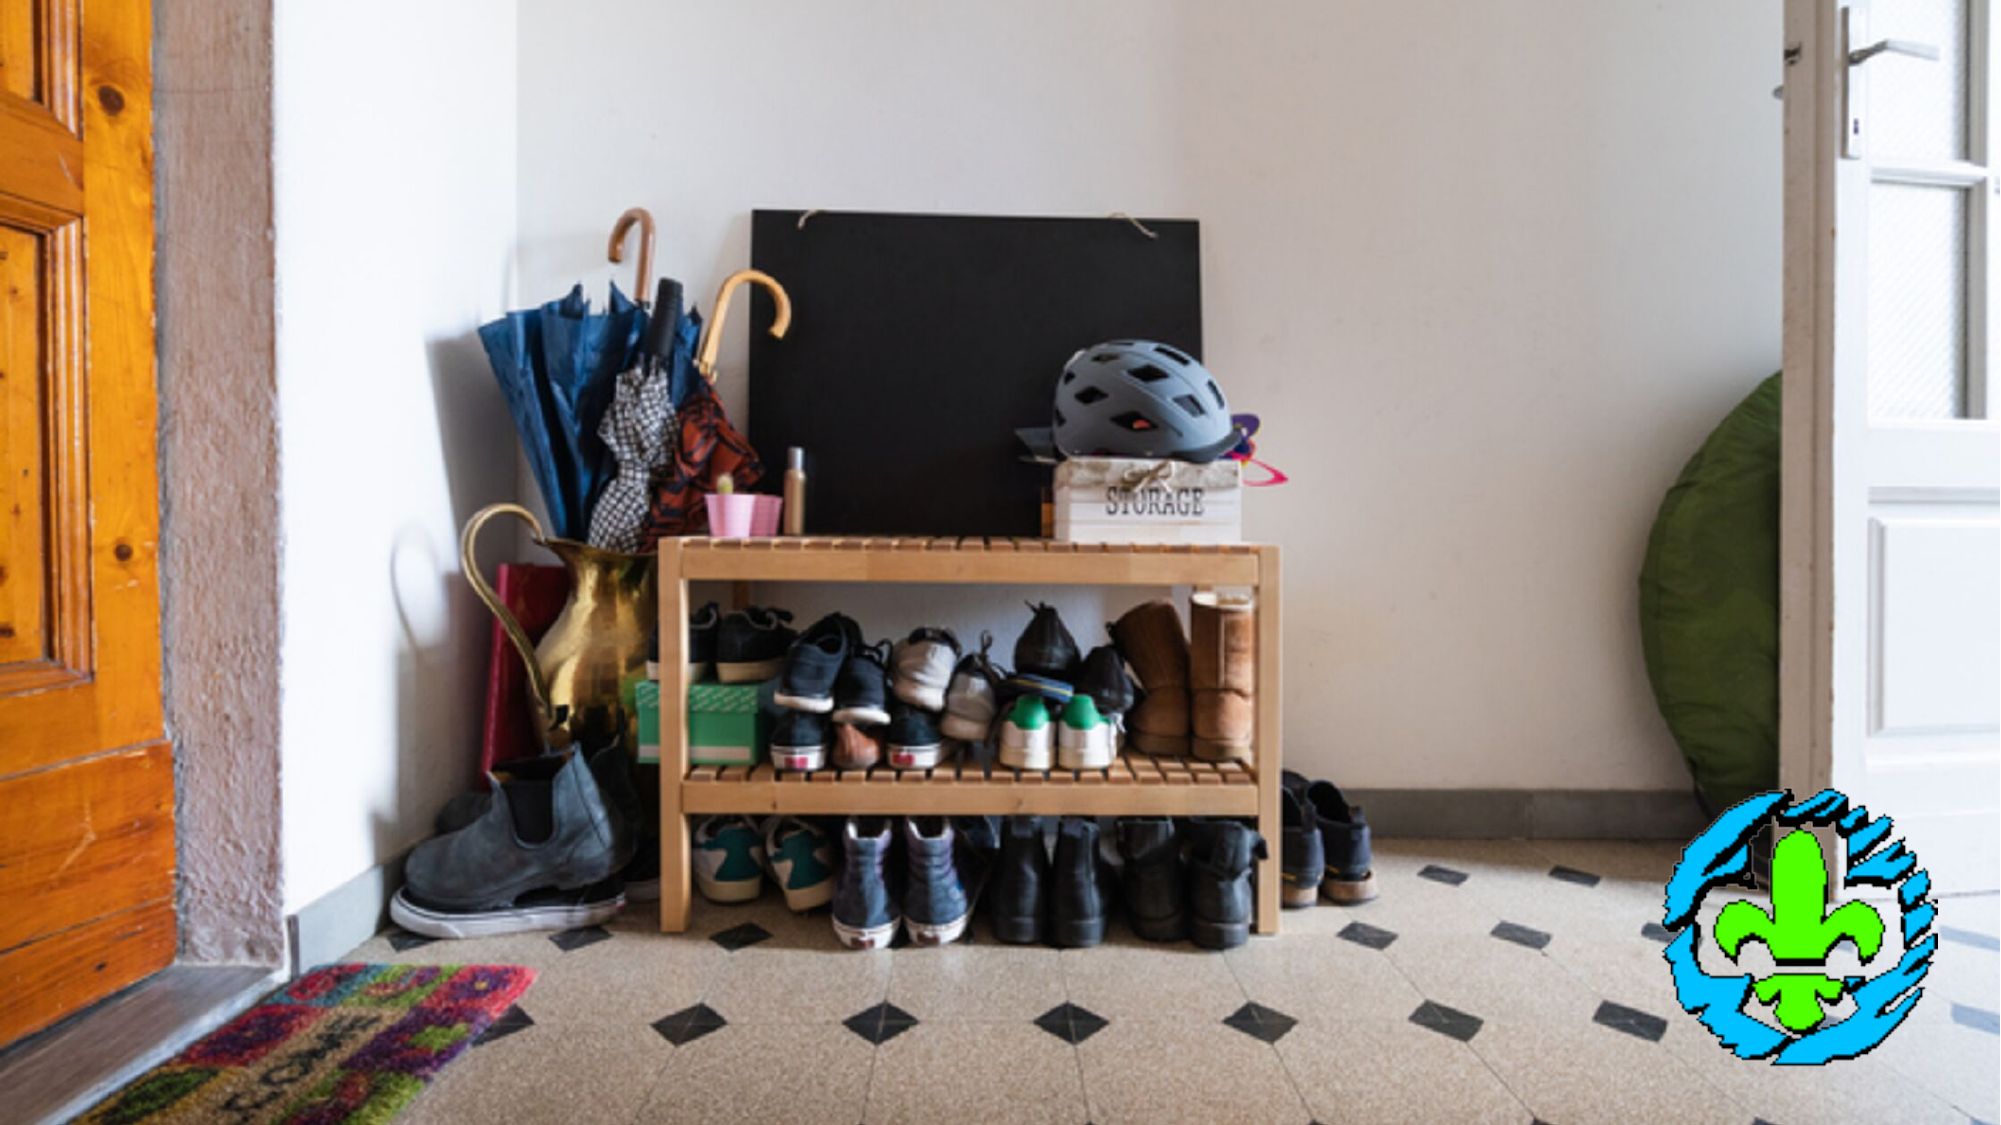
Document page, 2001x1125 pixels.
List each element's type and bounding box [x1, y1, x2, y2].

list [0, 0, 2000, 1125]
picture [1654, 786, 1938, 1070]
